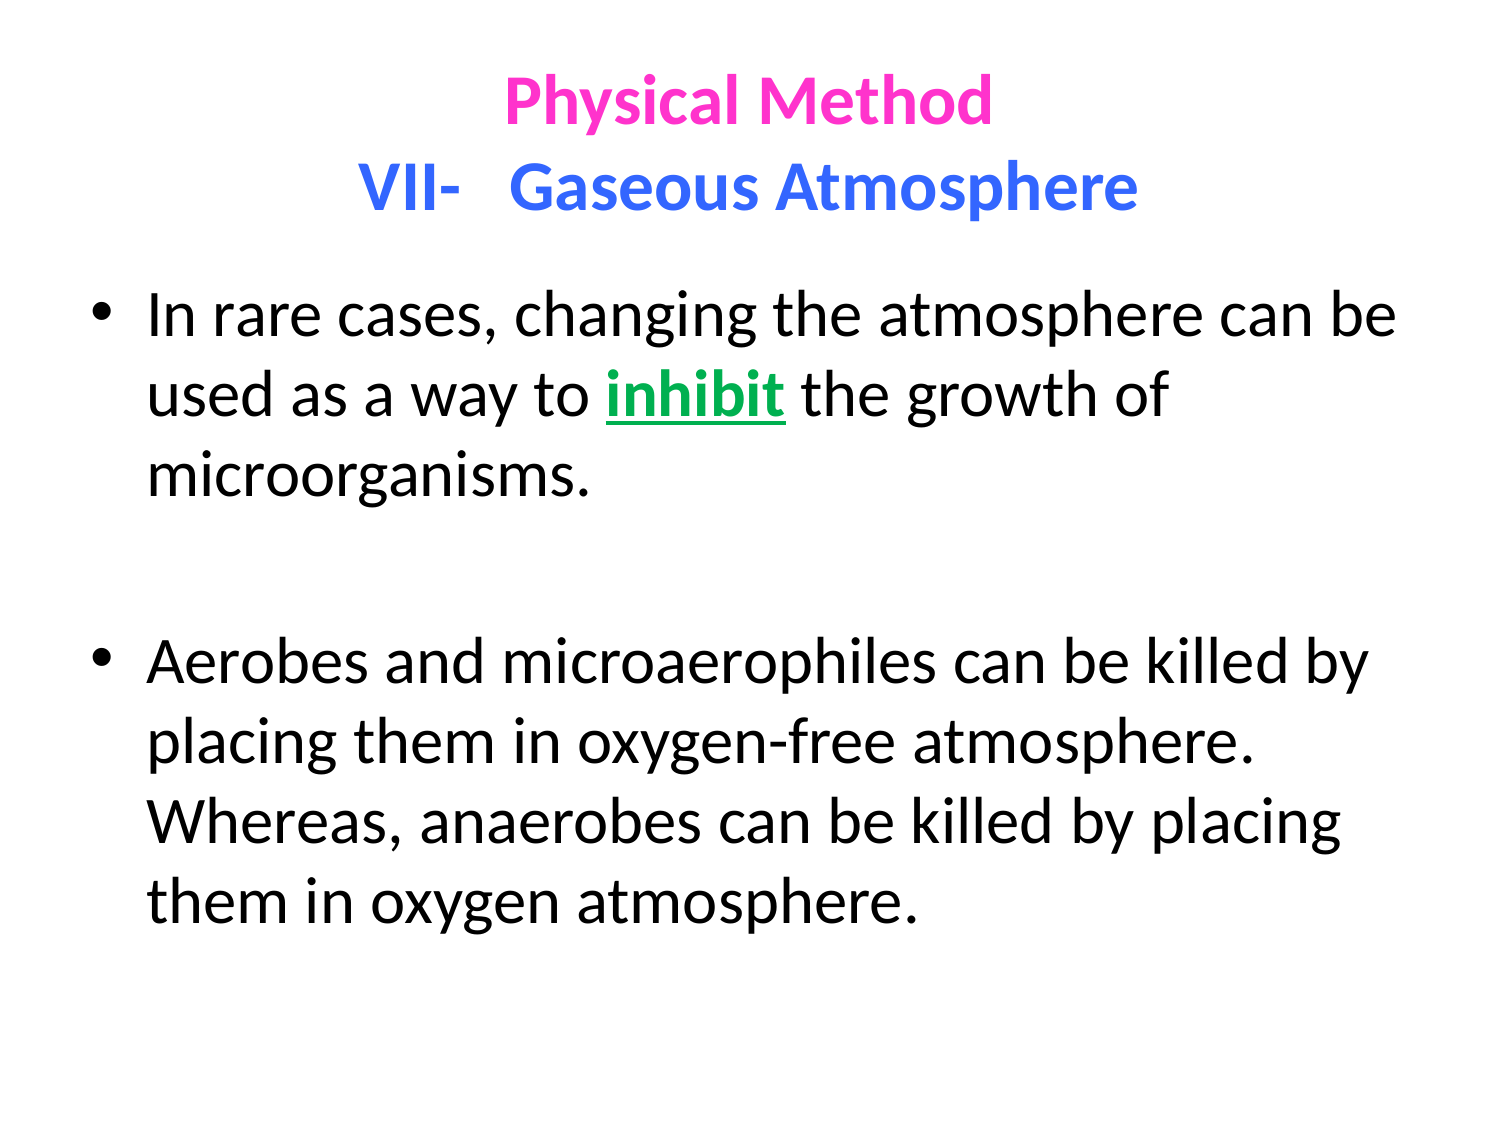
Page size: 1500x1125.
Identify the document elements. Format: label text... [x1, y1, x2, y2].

title Physical Method VII- Gaseous Atmosphere [75, 45, 1425, 233]
list In rare cases, changing the atmosphere can be used as a way to inhibit the growth of microorganisms. Aerobes and microaerophiles can be killed by placing them in oxygen-free atmosphere. Whereas, anaerobes can be killed by placing them in oxygen atmosphere. [75, 262, 1425, 1005]
